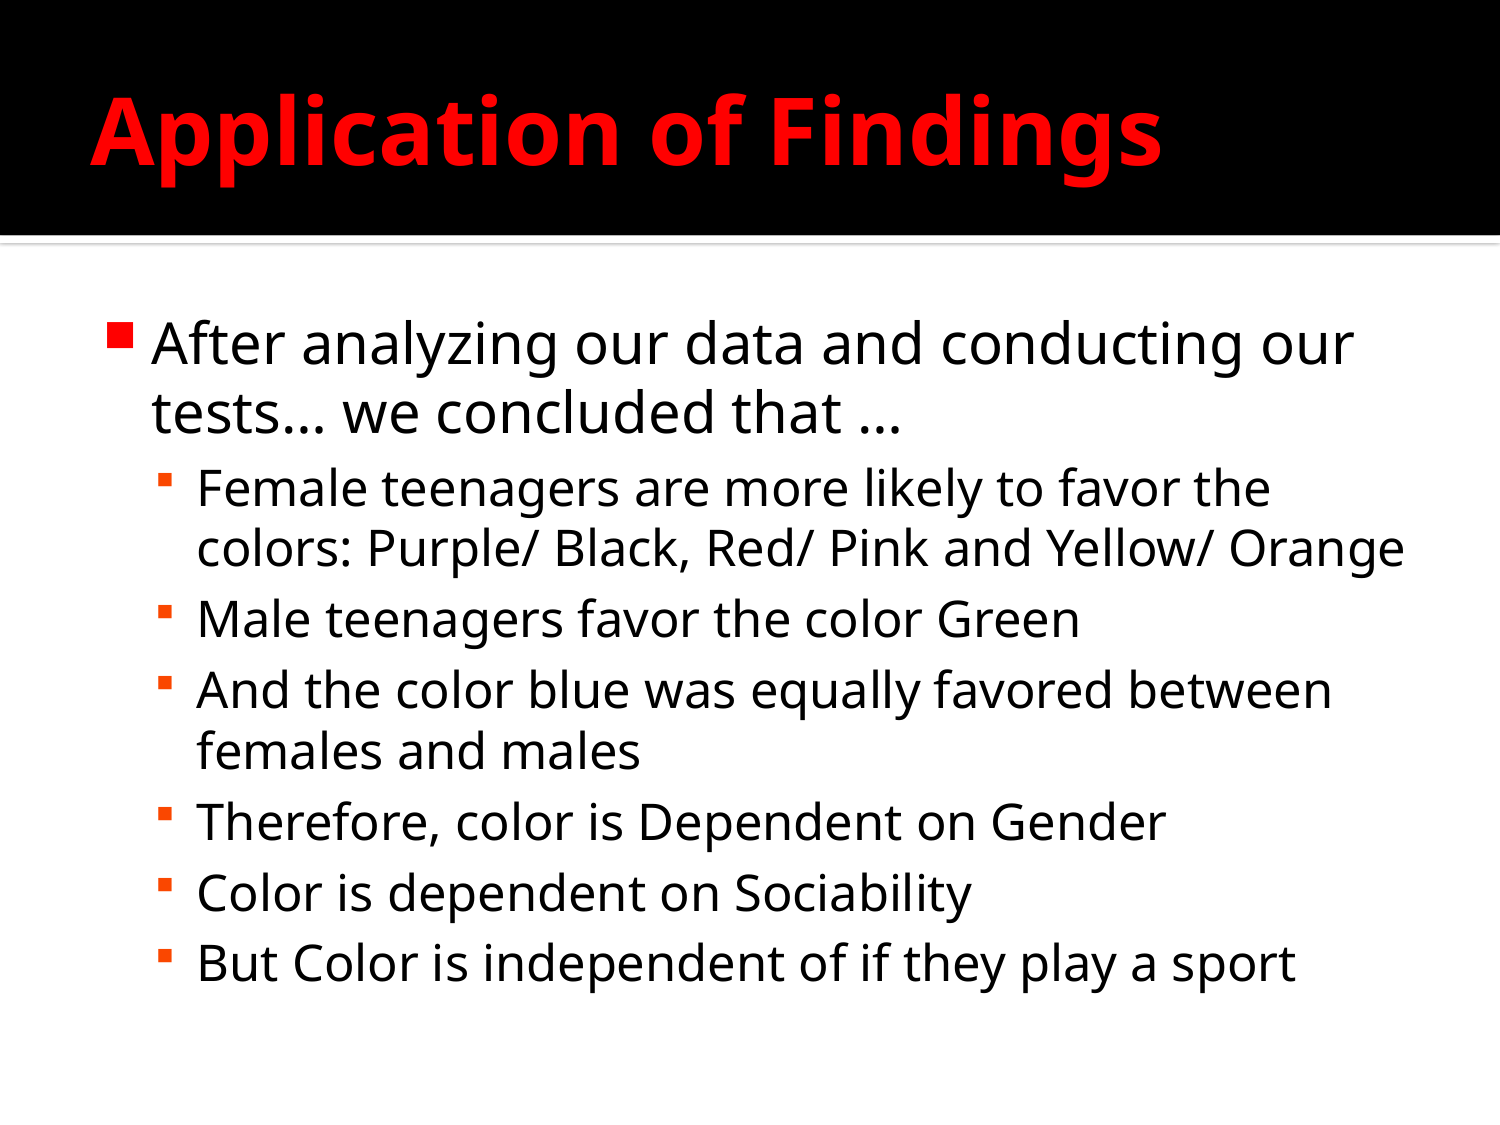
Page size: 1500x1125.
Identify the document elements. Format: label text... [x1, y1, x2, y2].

list After analyzing our data and conducting our tests… we concluded that … Female teenagers are more likely to favor the colors: Purple/ Black, Red/ Pink and Yellow/ Orange Male teenagers favor the color Green And the color blue was equally favored between females and males Therefore, color is Dependent on Gender Color is dependent on Sociability But Color is independent of if they play a sport [75, 291, 1425, 1050]
title Application of Findings [75, 25, 1425, 231]
